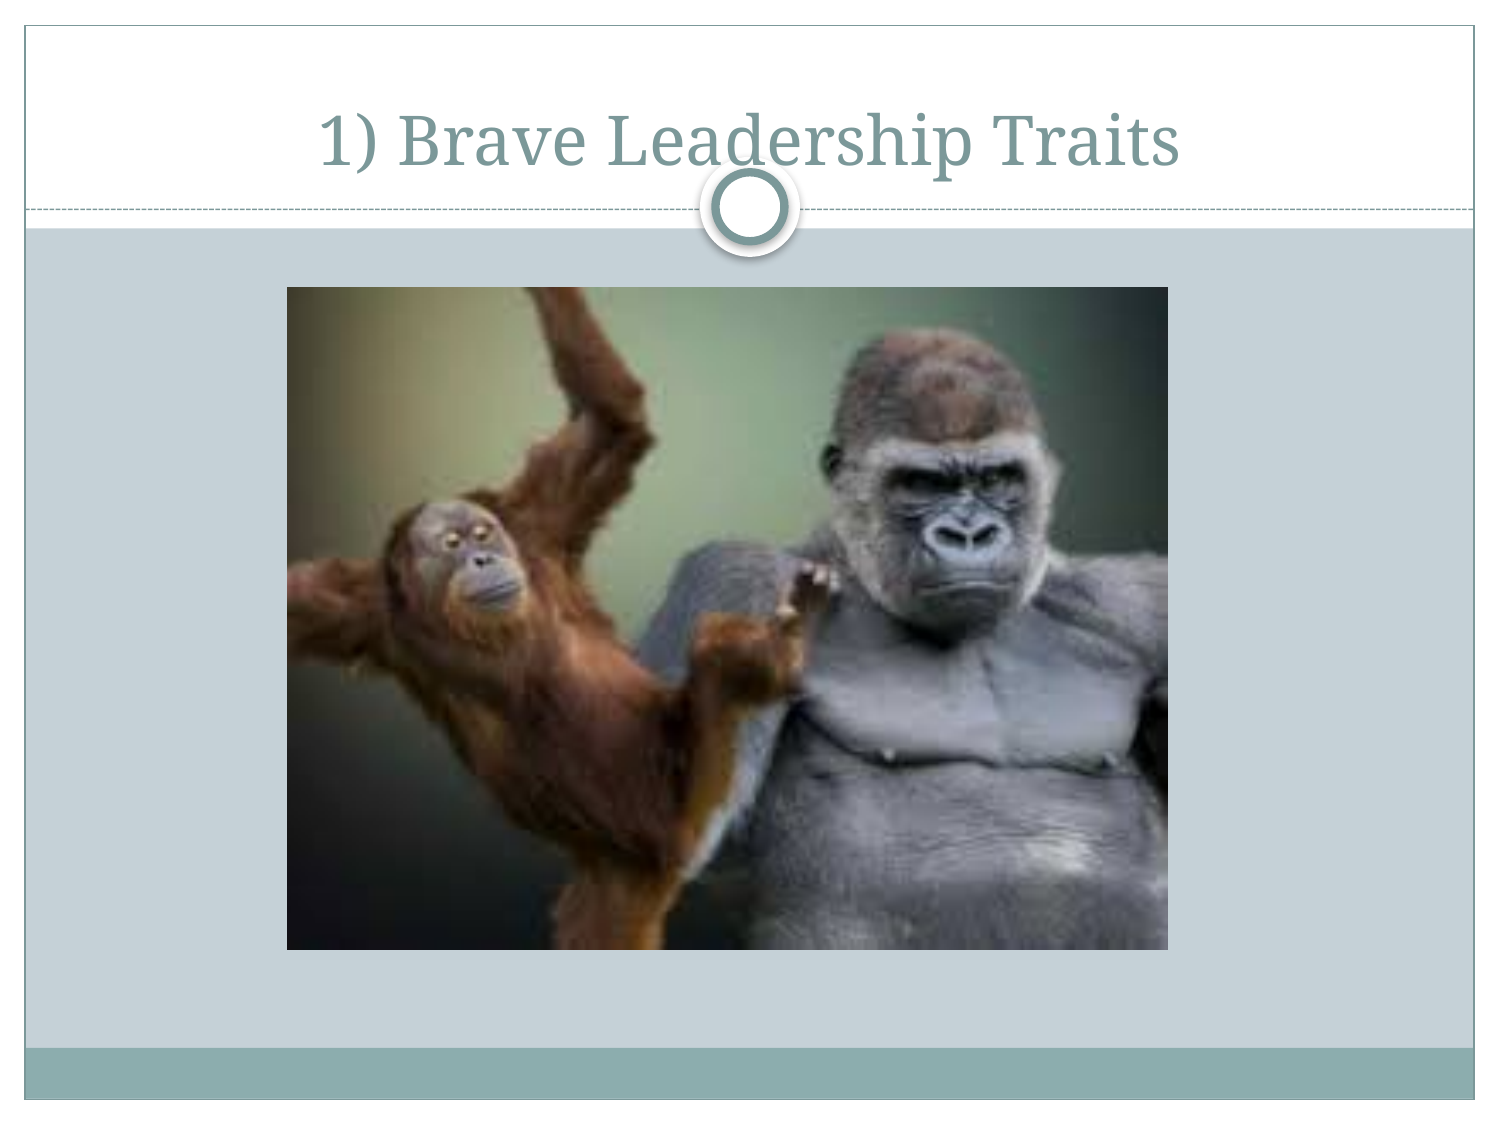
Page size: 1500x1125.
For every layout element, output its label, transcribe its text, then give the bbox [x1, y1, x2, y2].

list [287, 287, 1168, 951]
title 1) Brave Leadership Traits [50, 62, 1450, 187]
